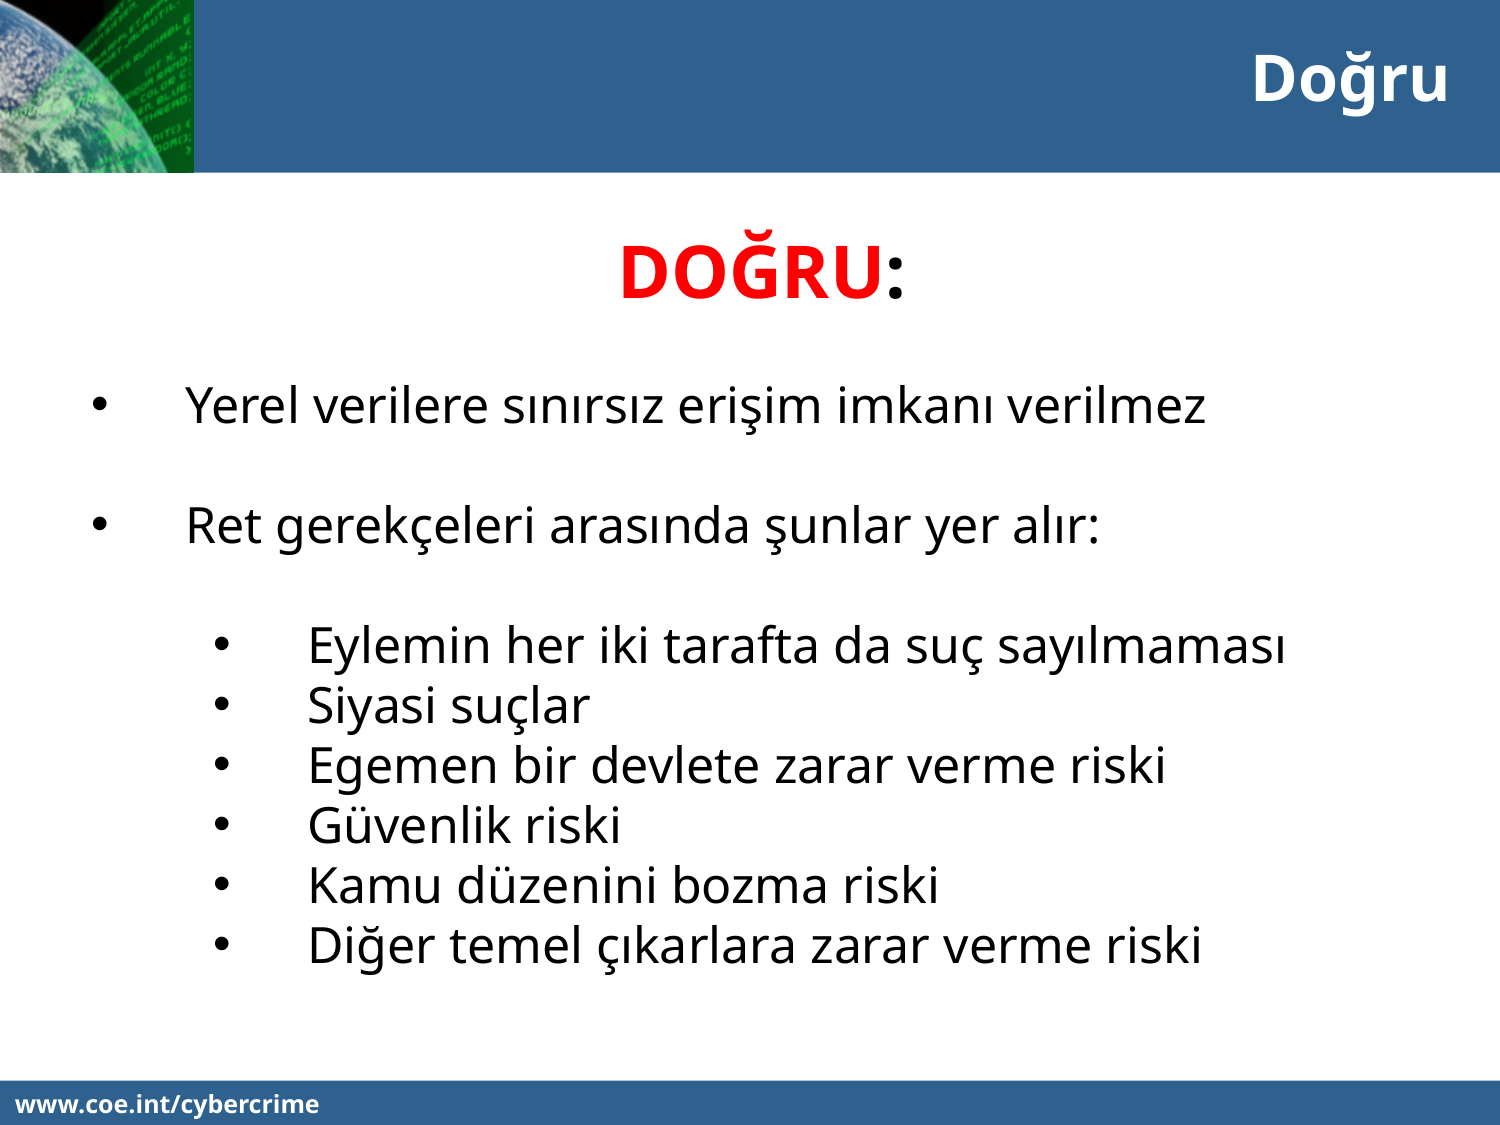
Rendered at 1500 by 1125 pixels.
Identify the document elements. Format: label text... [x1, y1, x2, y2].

text_box [197, 0, 1500, 175]
text_box DOĞRU: Yerel verilere sınırsız erişim imkanı verilmez Ret gerekçeleri arasında şunlar yer alır: Eylemin her iki tarafta da suç sayılmaması Siyasi suçlar Egemen bir devlete zarar verme riski Güvenlik riski Kamu düzenini bozma riski Diğer temel çıkarlara zarar verme riski [76, 218, 1447, 981]
text_box www.coe.int/cybercrime [0, 1079, 1500, 1125]
text_box [868, 339, 1382, 416]
picture [0, 0, 194, 173]
text_box Doğru [206, 29, 1483, 122]
